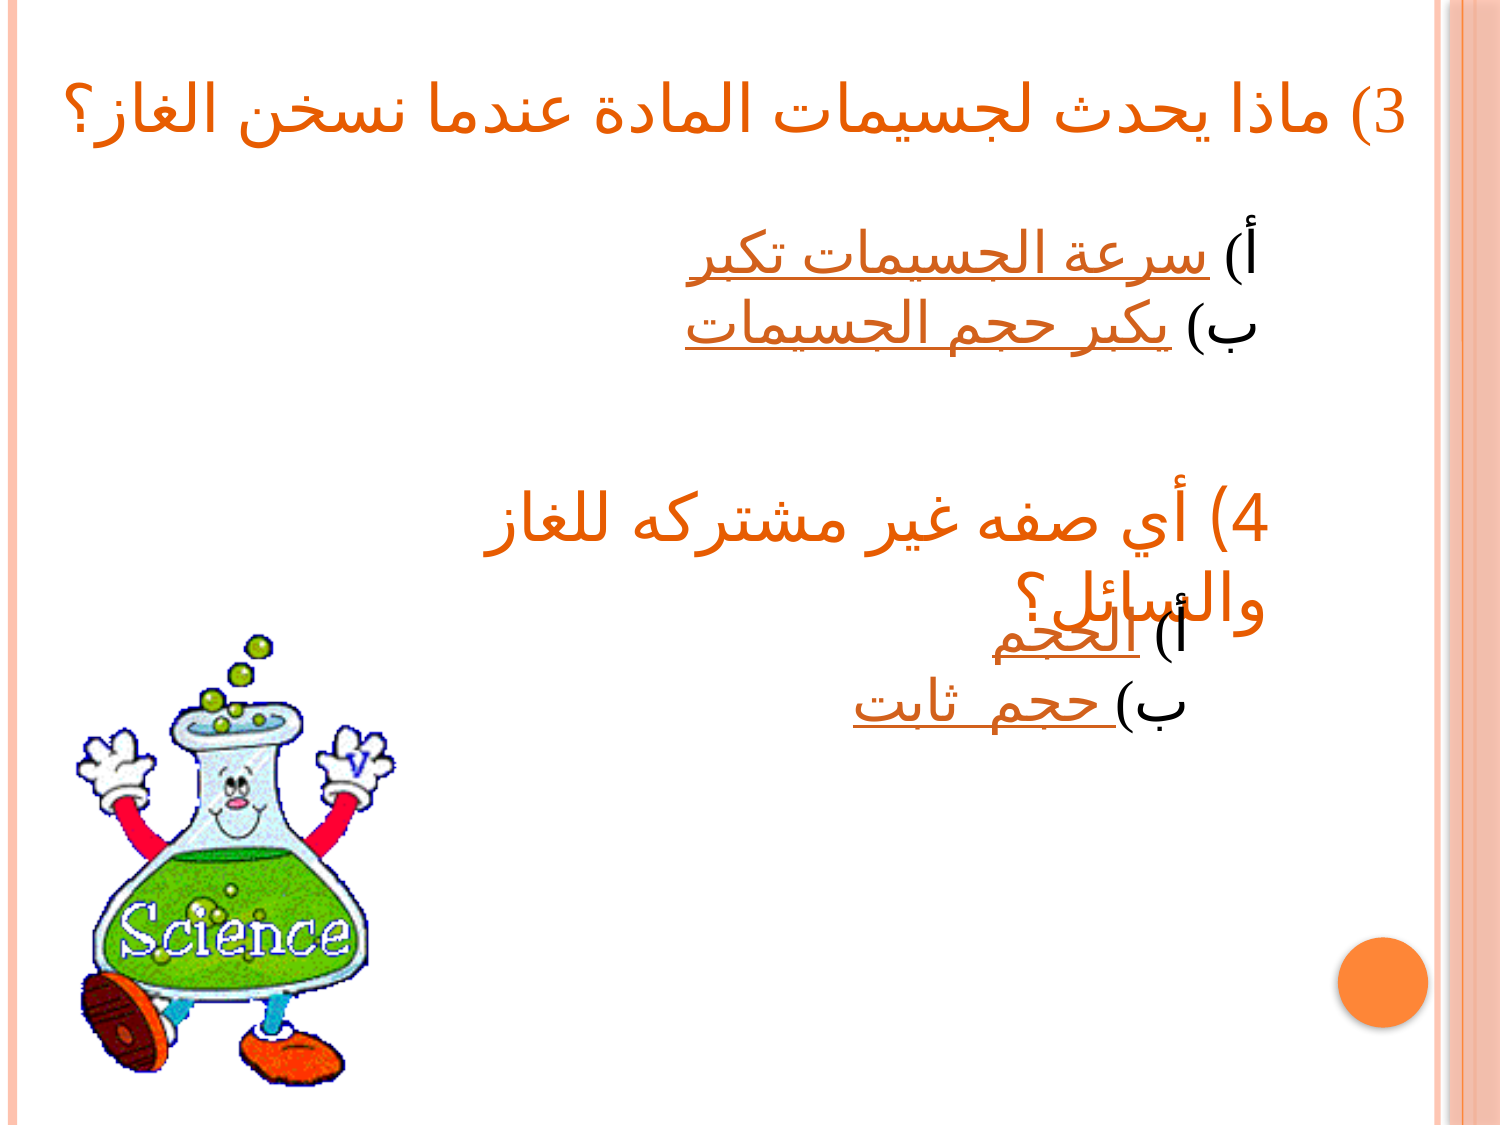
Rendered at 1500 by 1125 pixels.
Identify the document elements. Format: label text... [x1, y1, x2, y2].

text_box [375, 509, 1266, 659]
picture [0, 629, 503, 1125]
text_box 3) ماذا يحدث لجسيمات المادة عندما نسخن الغاز؟ [46, 58, 1422, 154]
text_box 4) أي صفه غير مشتركه للغاز والسائل؟ [395, 467, 1284, 643]
text_box أ) سرعة الجسيمات تكبر ب) يكبر حجم الجسيمات [670, 207, 1276, 363]
text_box أ) الحجم ب) حجم ثابت [454, 586, 1205, 741]
